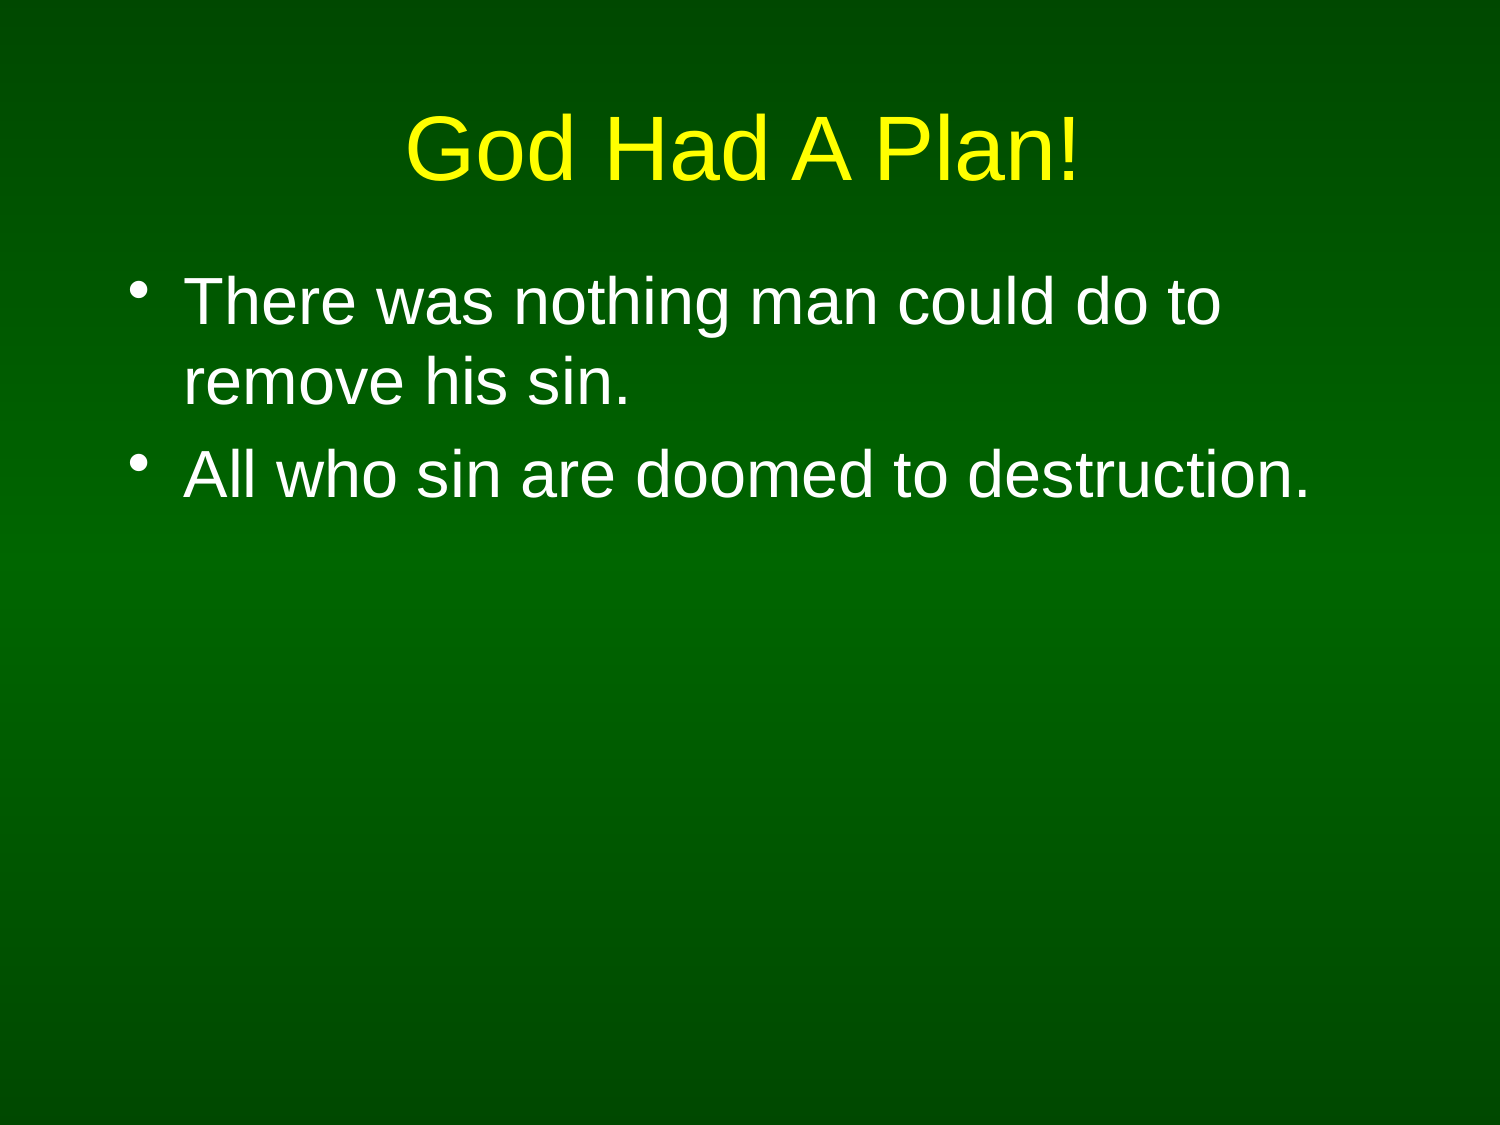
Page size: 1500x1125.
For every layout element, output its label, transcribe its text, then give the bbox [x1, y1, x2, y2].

title God Had A Plan! [50, 50, 1438, 238]
list There was nothing man could do to remove his sin. All who sin are doomed to destruction. [112, 249, 1463, 1013]
